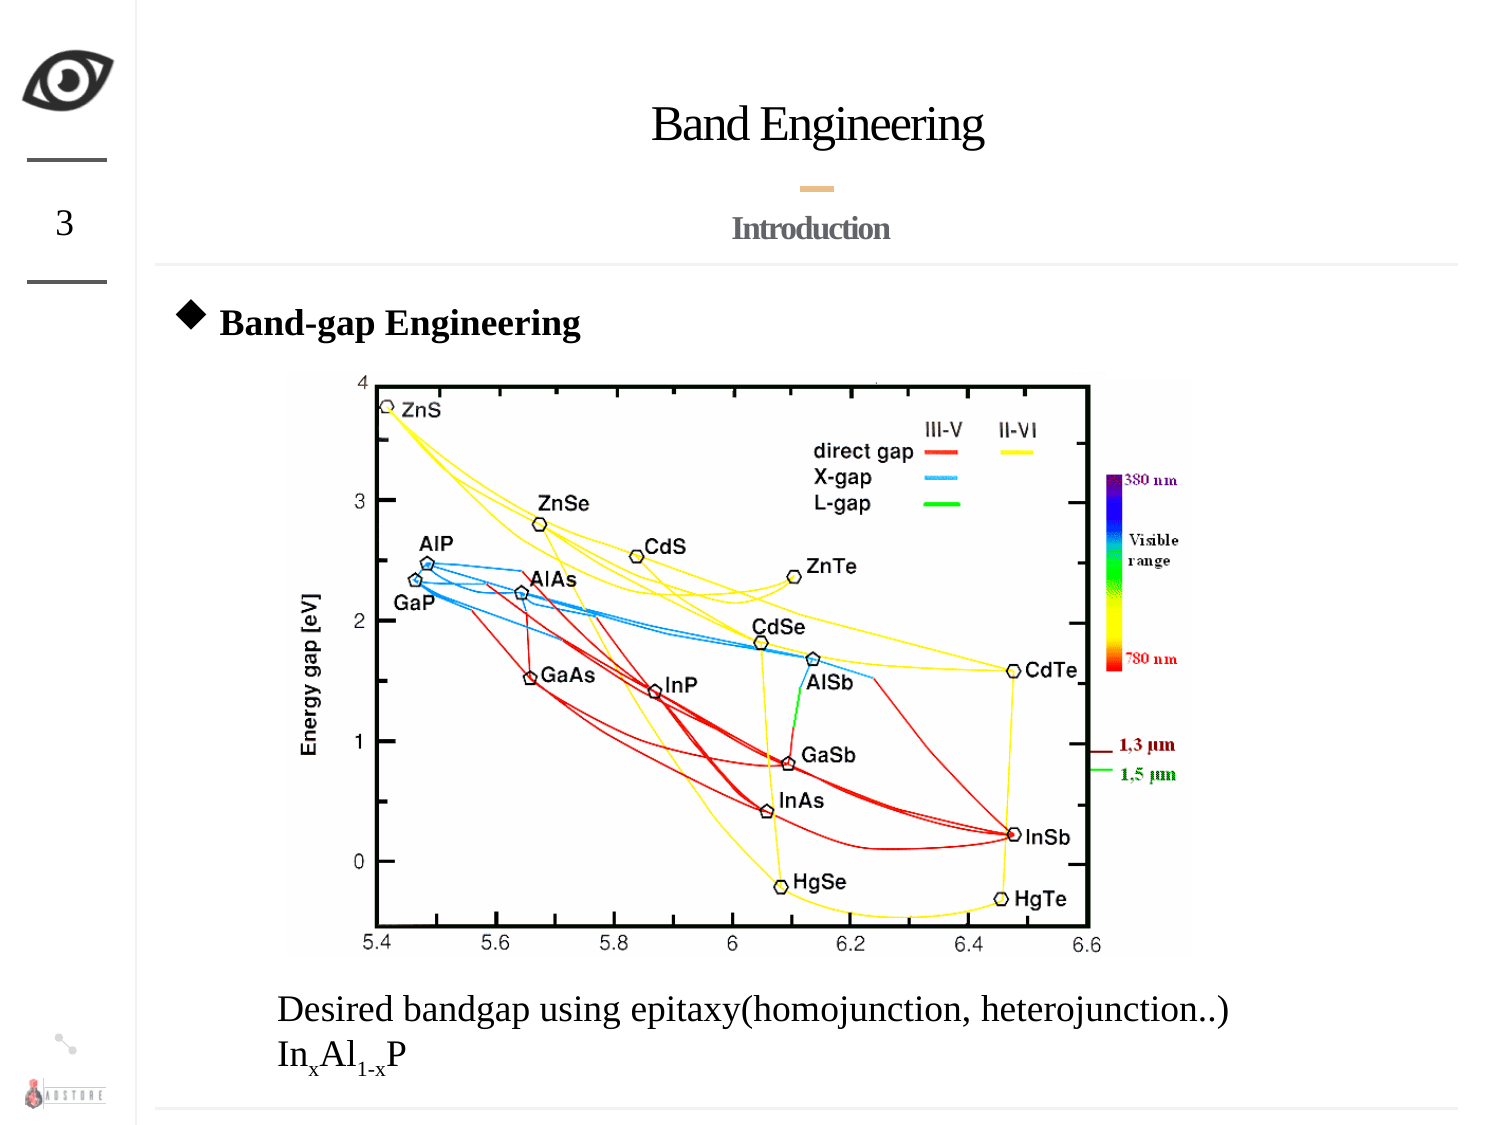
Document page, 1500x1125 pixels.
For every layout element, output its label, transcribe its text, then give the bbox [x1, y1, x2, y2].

text_box 3 [40, 190, 90, 251]
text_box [155, 264, 1459, 1109]
title Band Engineering [136, 80, 1500, 161]
list Introduction [137, 193, 1486, 268]
picture [286, 372, 1192, 956]
picture [0, 23, 134, 137]
picture [25, 1078, 106, 1109]
